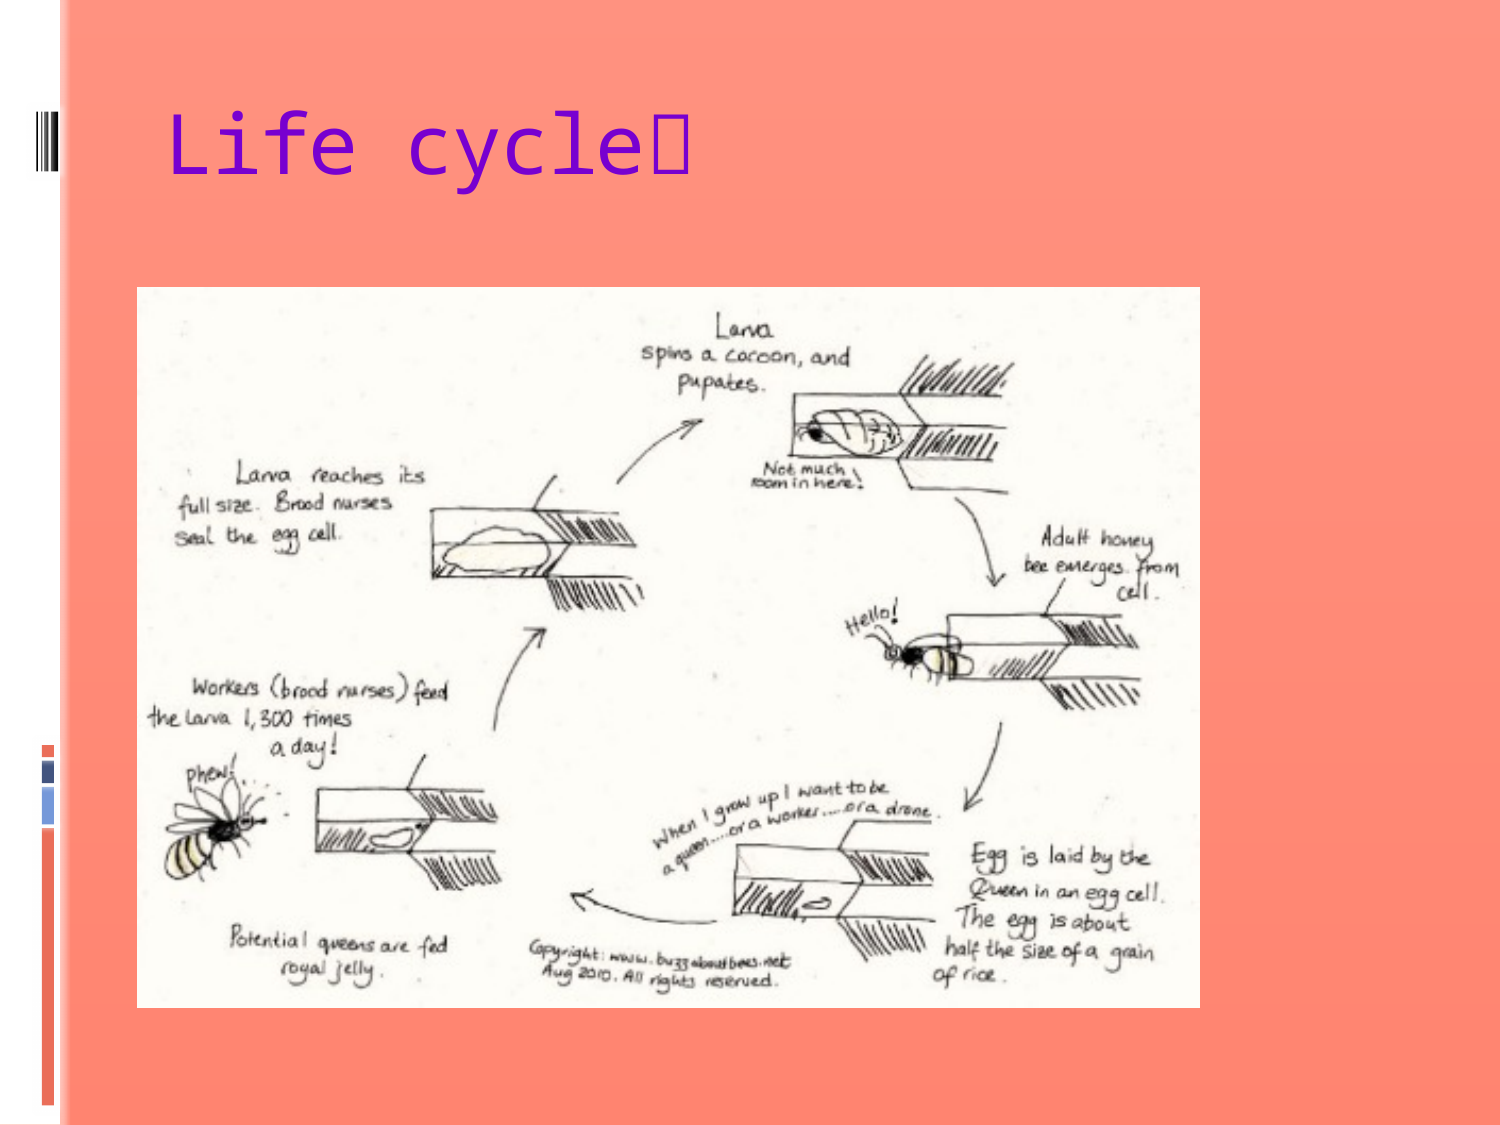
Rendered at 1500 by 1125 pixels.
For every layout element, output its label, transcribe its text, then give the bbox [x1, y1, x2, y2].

title Life cycle [150, 83, 1425, 234]
picture [136, 286, 1201, 1009]
